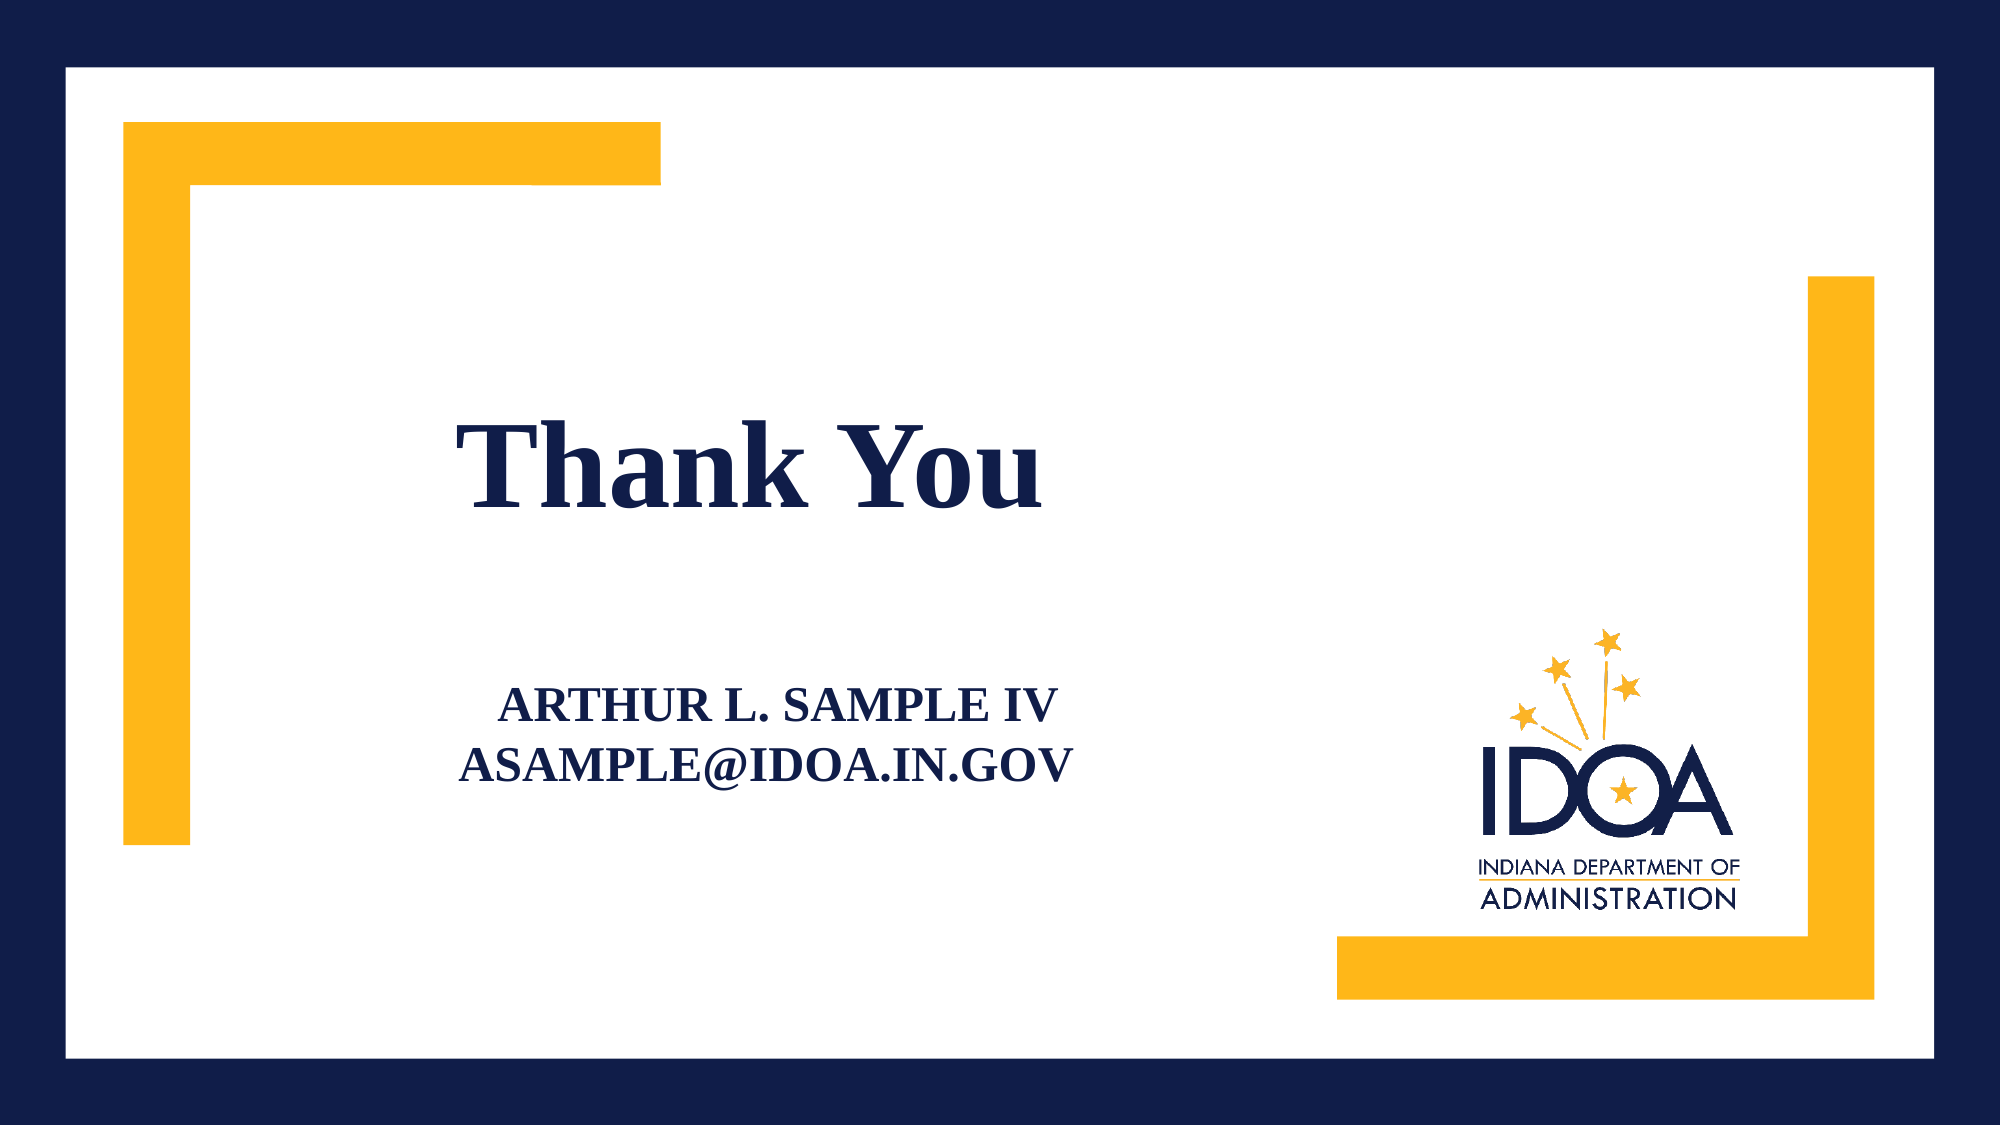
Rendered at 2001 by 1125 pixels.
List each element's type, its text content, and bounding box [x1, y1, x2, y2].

picture [1412, 599, 1800, 987]
title Thank You Arthur L. Sample IV Asample@idoa.in.gov [132, 251, 1368, 800]
